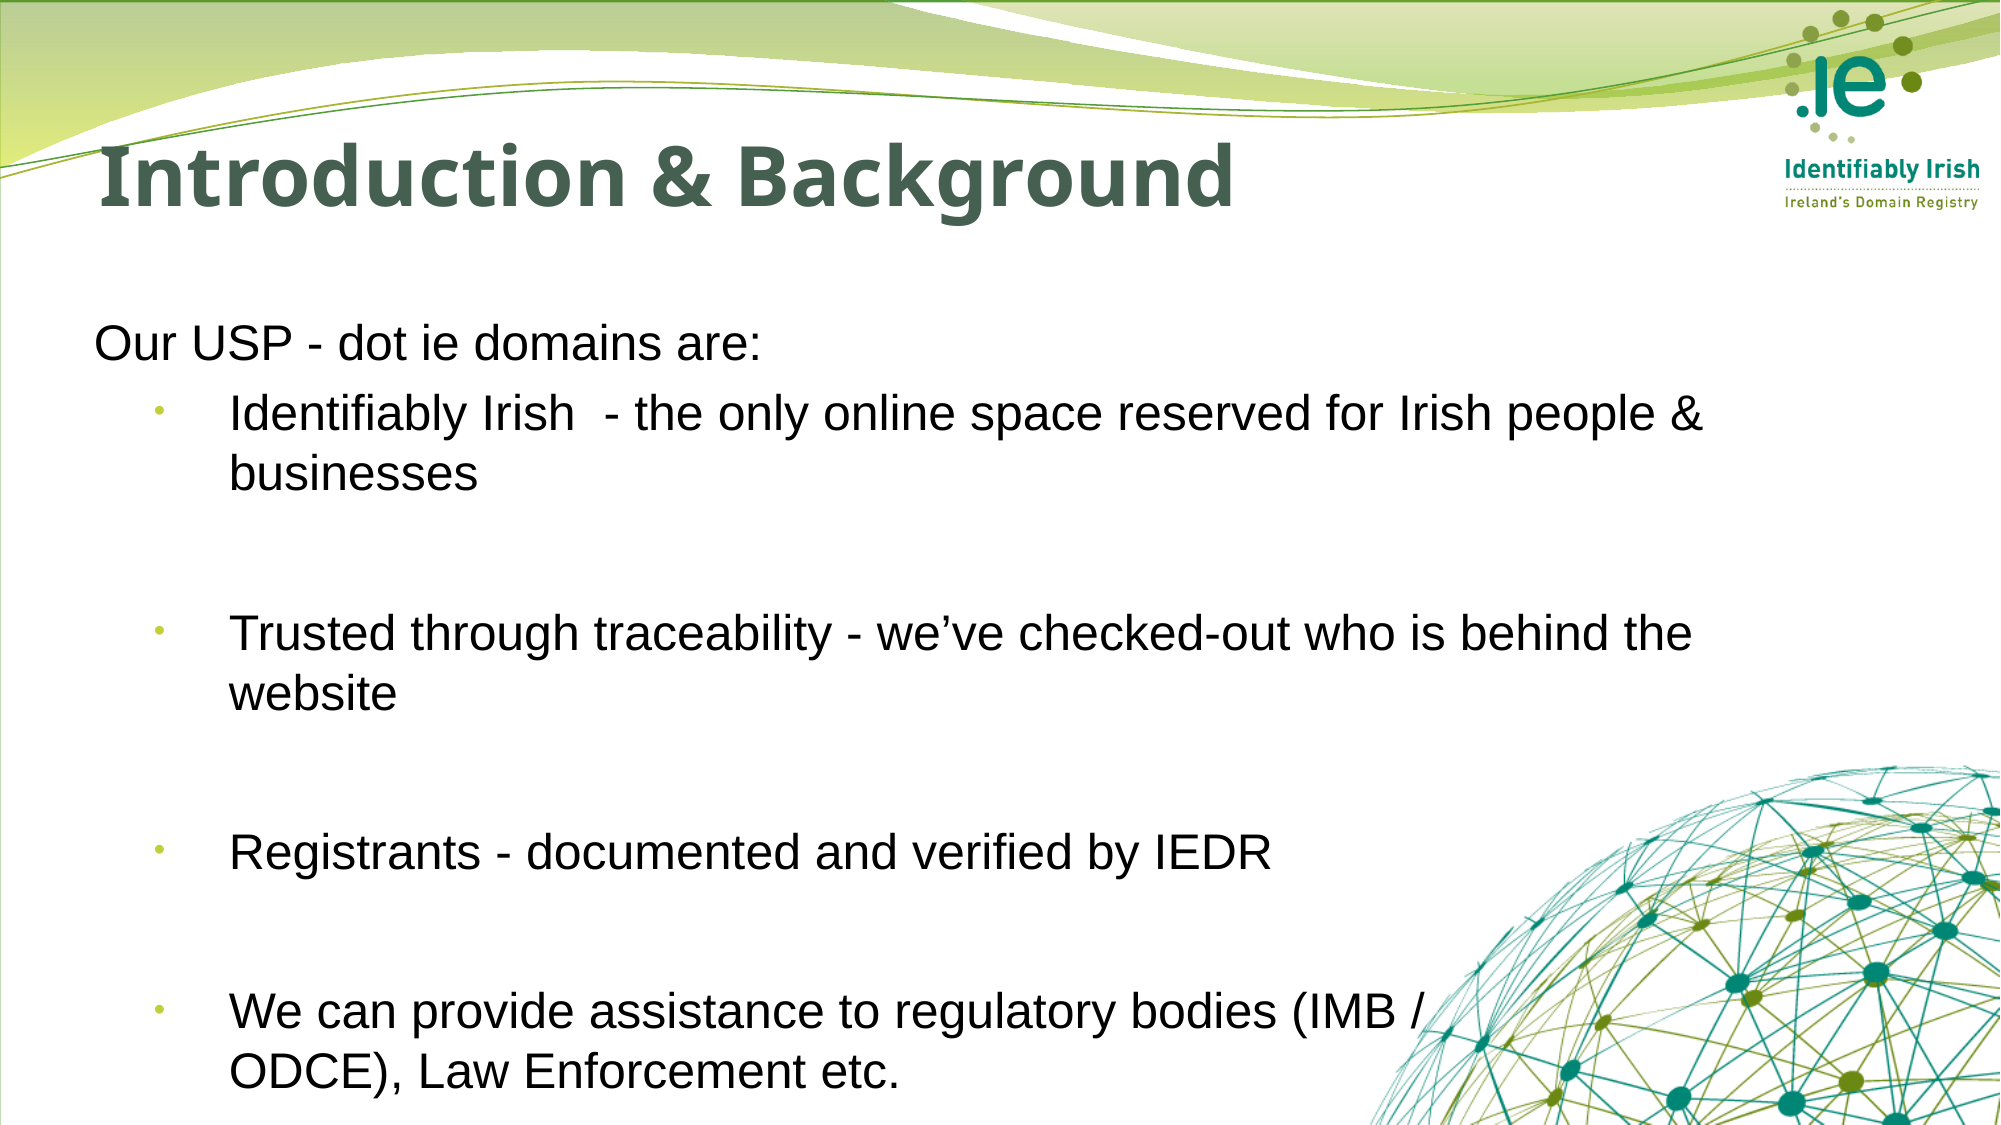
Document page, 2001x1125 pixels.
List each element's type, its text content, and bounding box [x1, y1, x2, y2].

picture [1784, 10, 1979, 210]
picture [1368, 763, 2000, 1125]
title Introduction & Background [99, 115, 1900, 303]
list Our USP - dot ie domains are: Identifiably Irish - the only online space reserved for Irish people & businesses Trusted through traceability - we’ve checked-out who is behind the website Registrants - documented and verified by IEDR We can provide assistance to regulatory bodies (IMB / ODCE), Law Enforcement etc. [72, 303, 1781, 1023]
